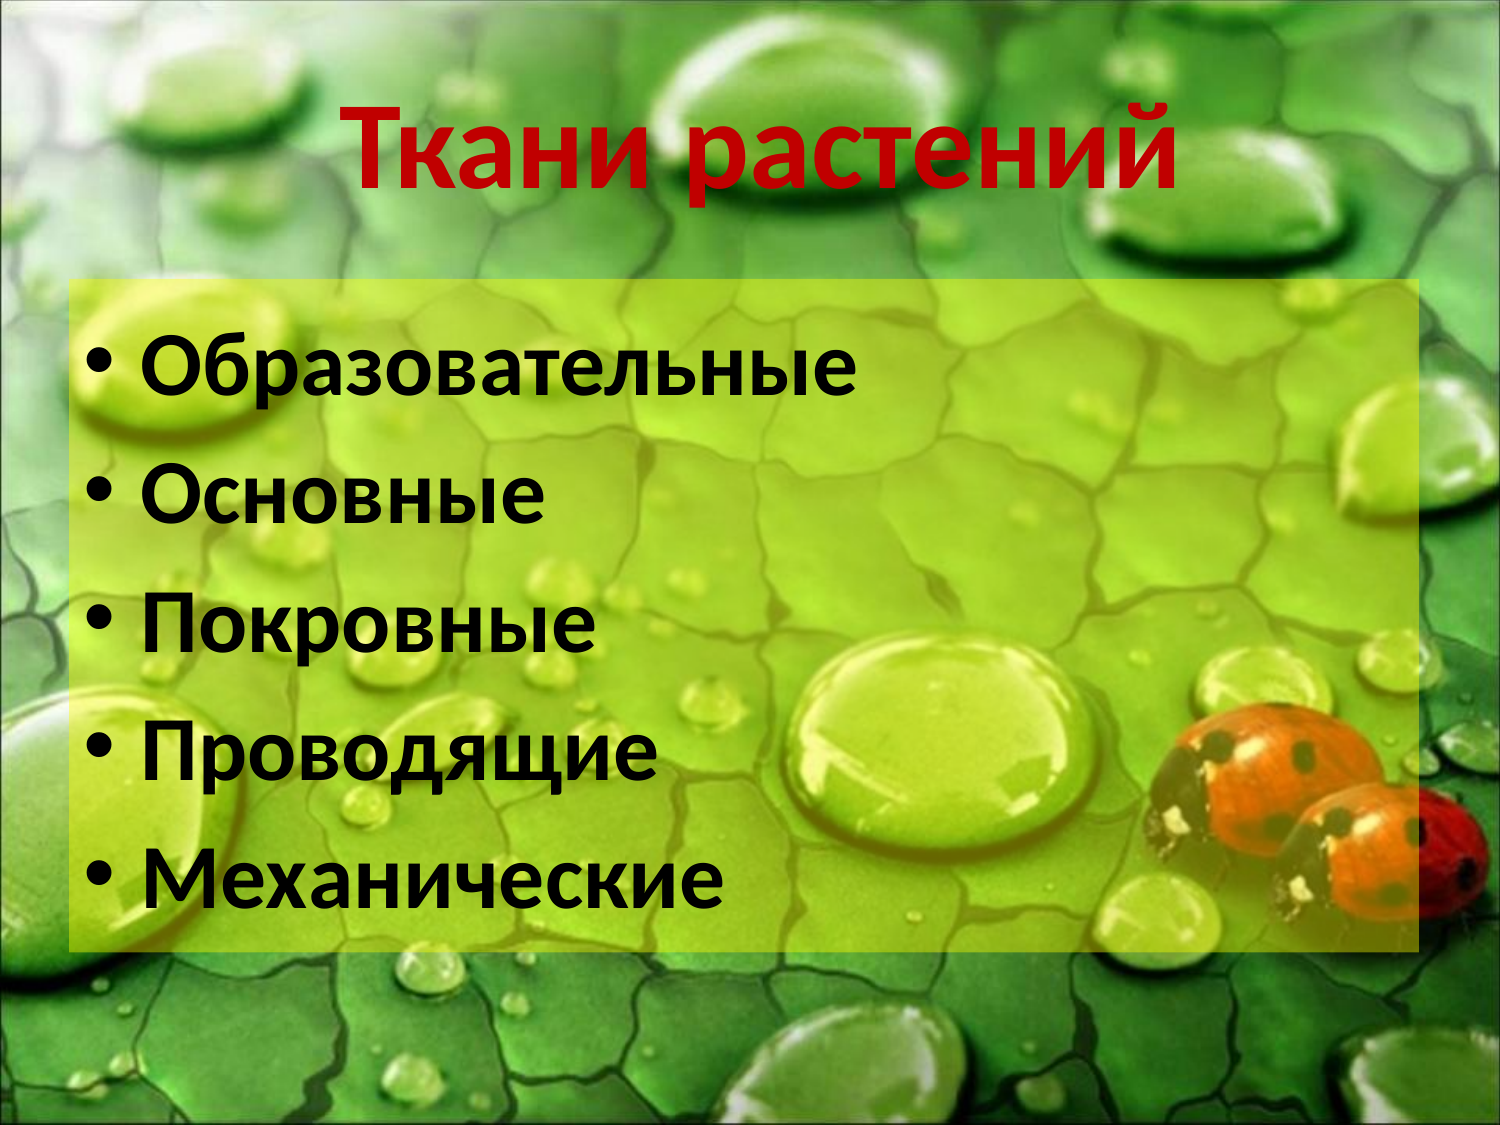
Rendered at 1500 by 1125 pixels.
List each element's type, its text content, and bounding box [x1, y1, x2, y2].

picture [0, 0, 1500, 1125]
title Ткани растений [74, 44, 1448, 233]
list Образовательные Основные Покровные Проводящие Механические [68, 278, 1420, 953]
